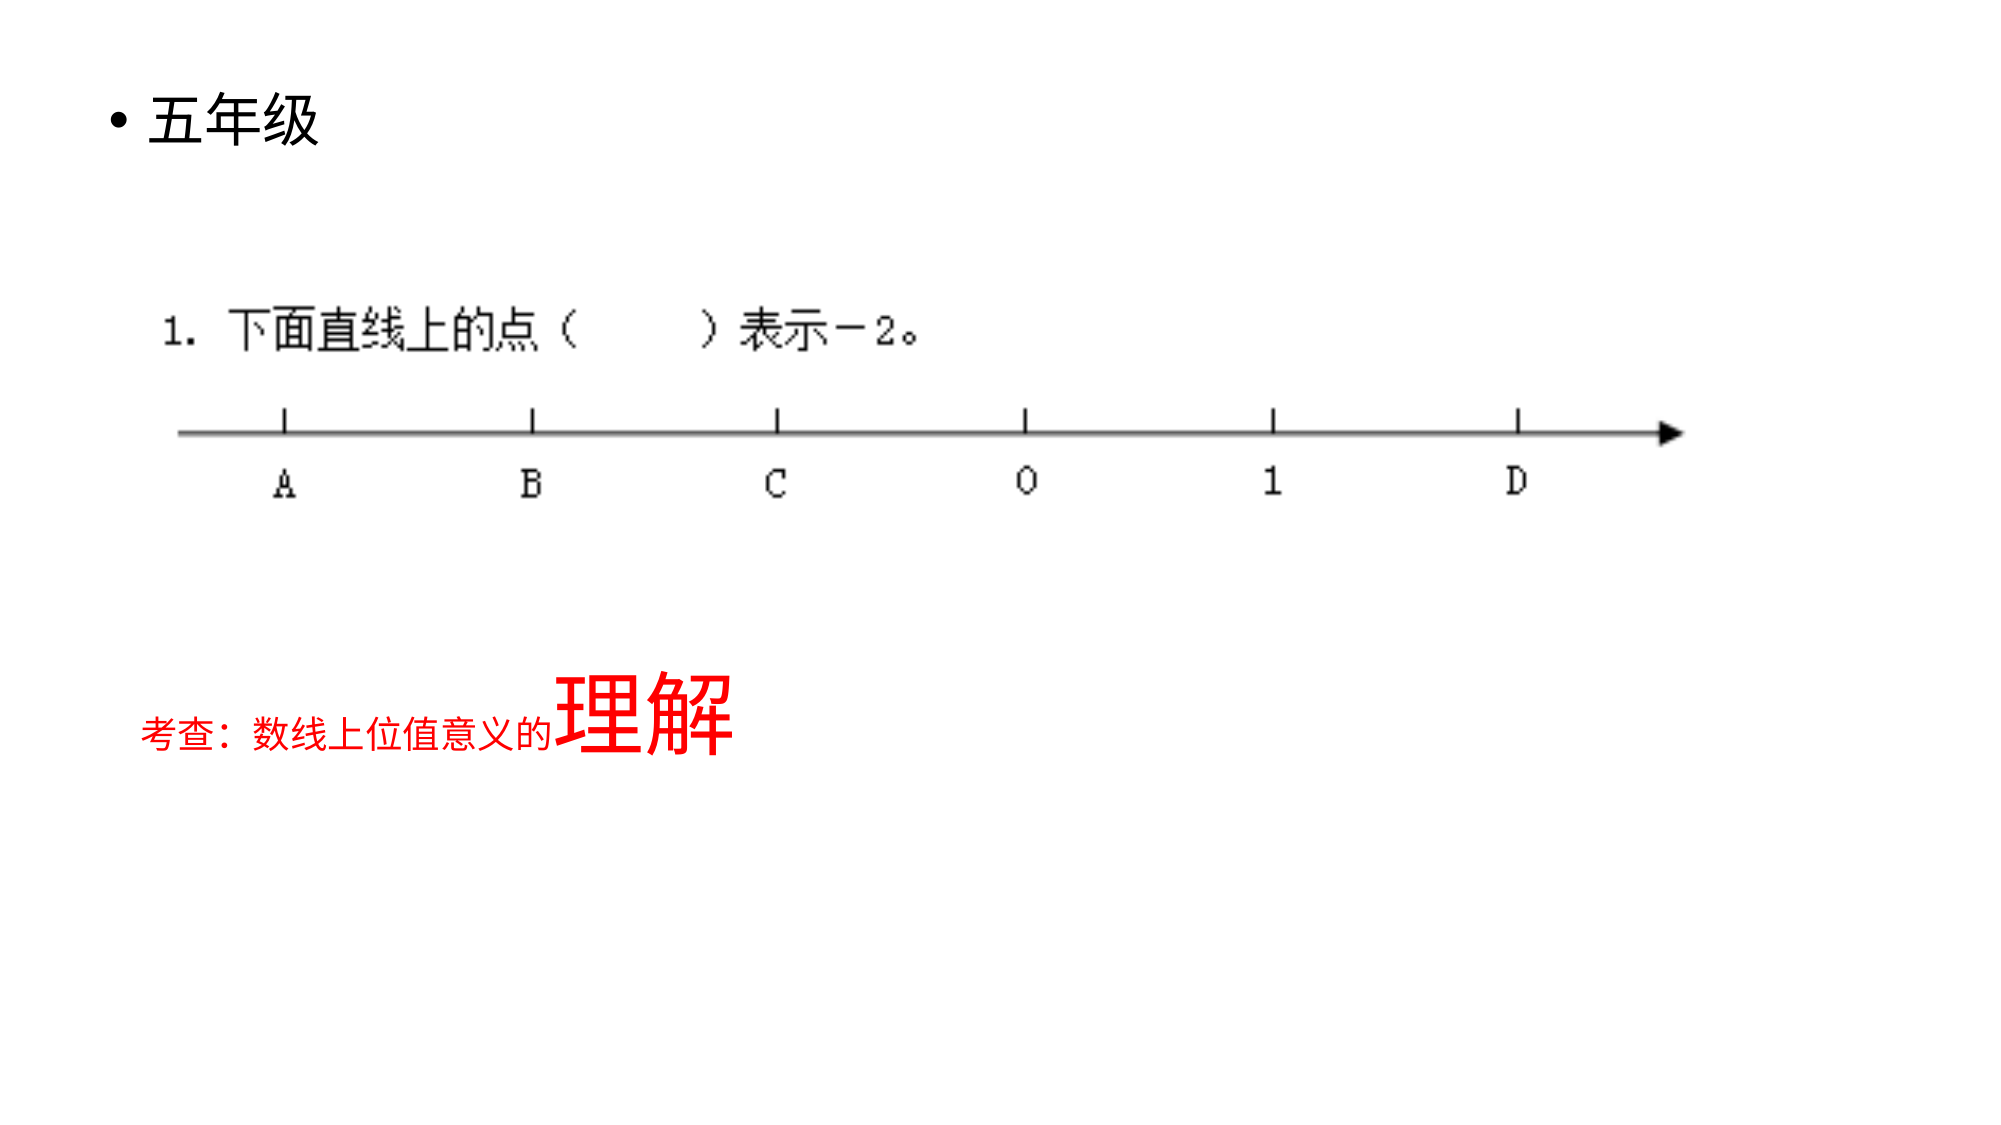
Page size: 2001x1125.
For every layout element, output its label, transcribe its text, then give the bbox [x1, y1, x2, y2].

text_box 考查：数线上位值意义的理解 [125, 649, 1559, 775]
picture [125, 282, 1756, 522]
list 五年级 [93, 83, 378, 193]
